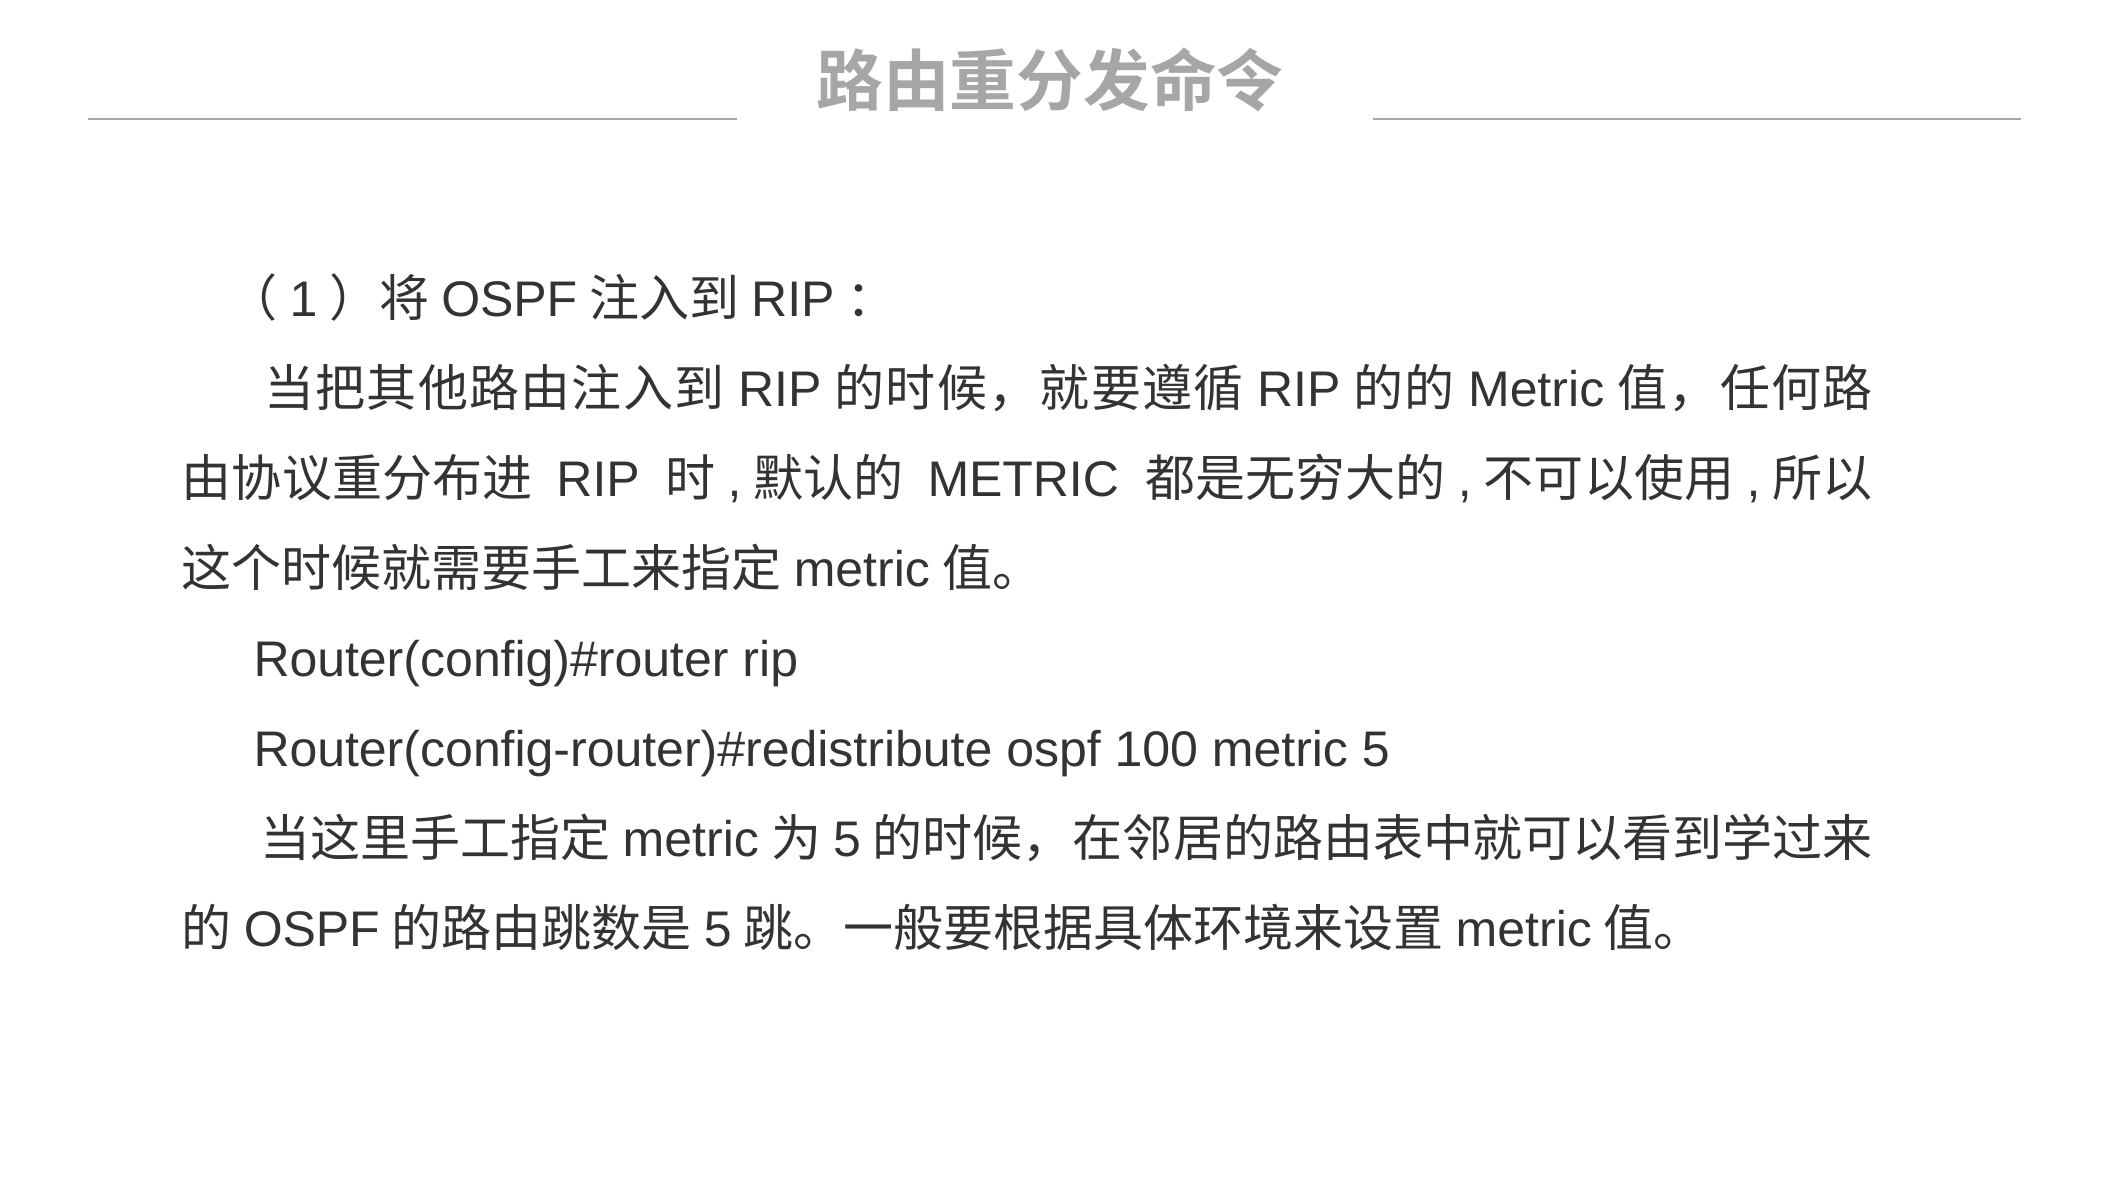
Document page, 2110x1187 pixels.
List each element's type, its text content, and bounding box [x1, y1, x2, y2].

text_box （1）将OSPF注入到RIP： 当把其他路由注入到RIP的时候，就要遵循RIP的的Metric值，任何路由协议重分布进 RIP 时,默认的 METRIC 都是无穷大的,不可以使用,所以这个时候就需要手工来指定metric值。 Router(config)#router rip Router(config-router)#redistribute ospf 100 metric 5 当这里手工指定metric为5的时候，在邻居的路由表中就可以看到学过来的OSPF的路由跳数是5跳。一般要根据具体环境来设置metric值。 [167, 229, 1888, 964]
text_box 路由重分发命令 [666, 38, 1434, 119]
